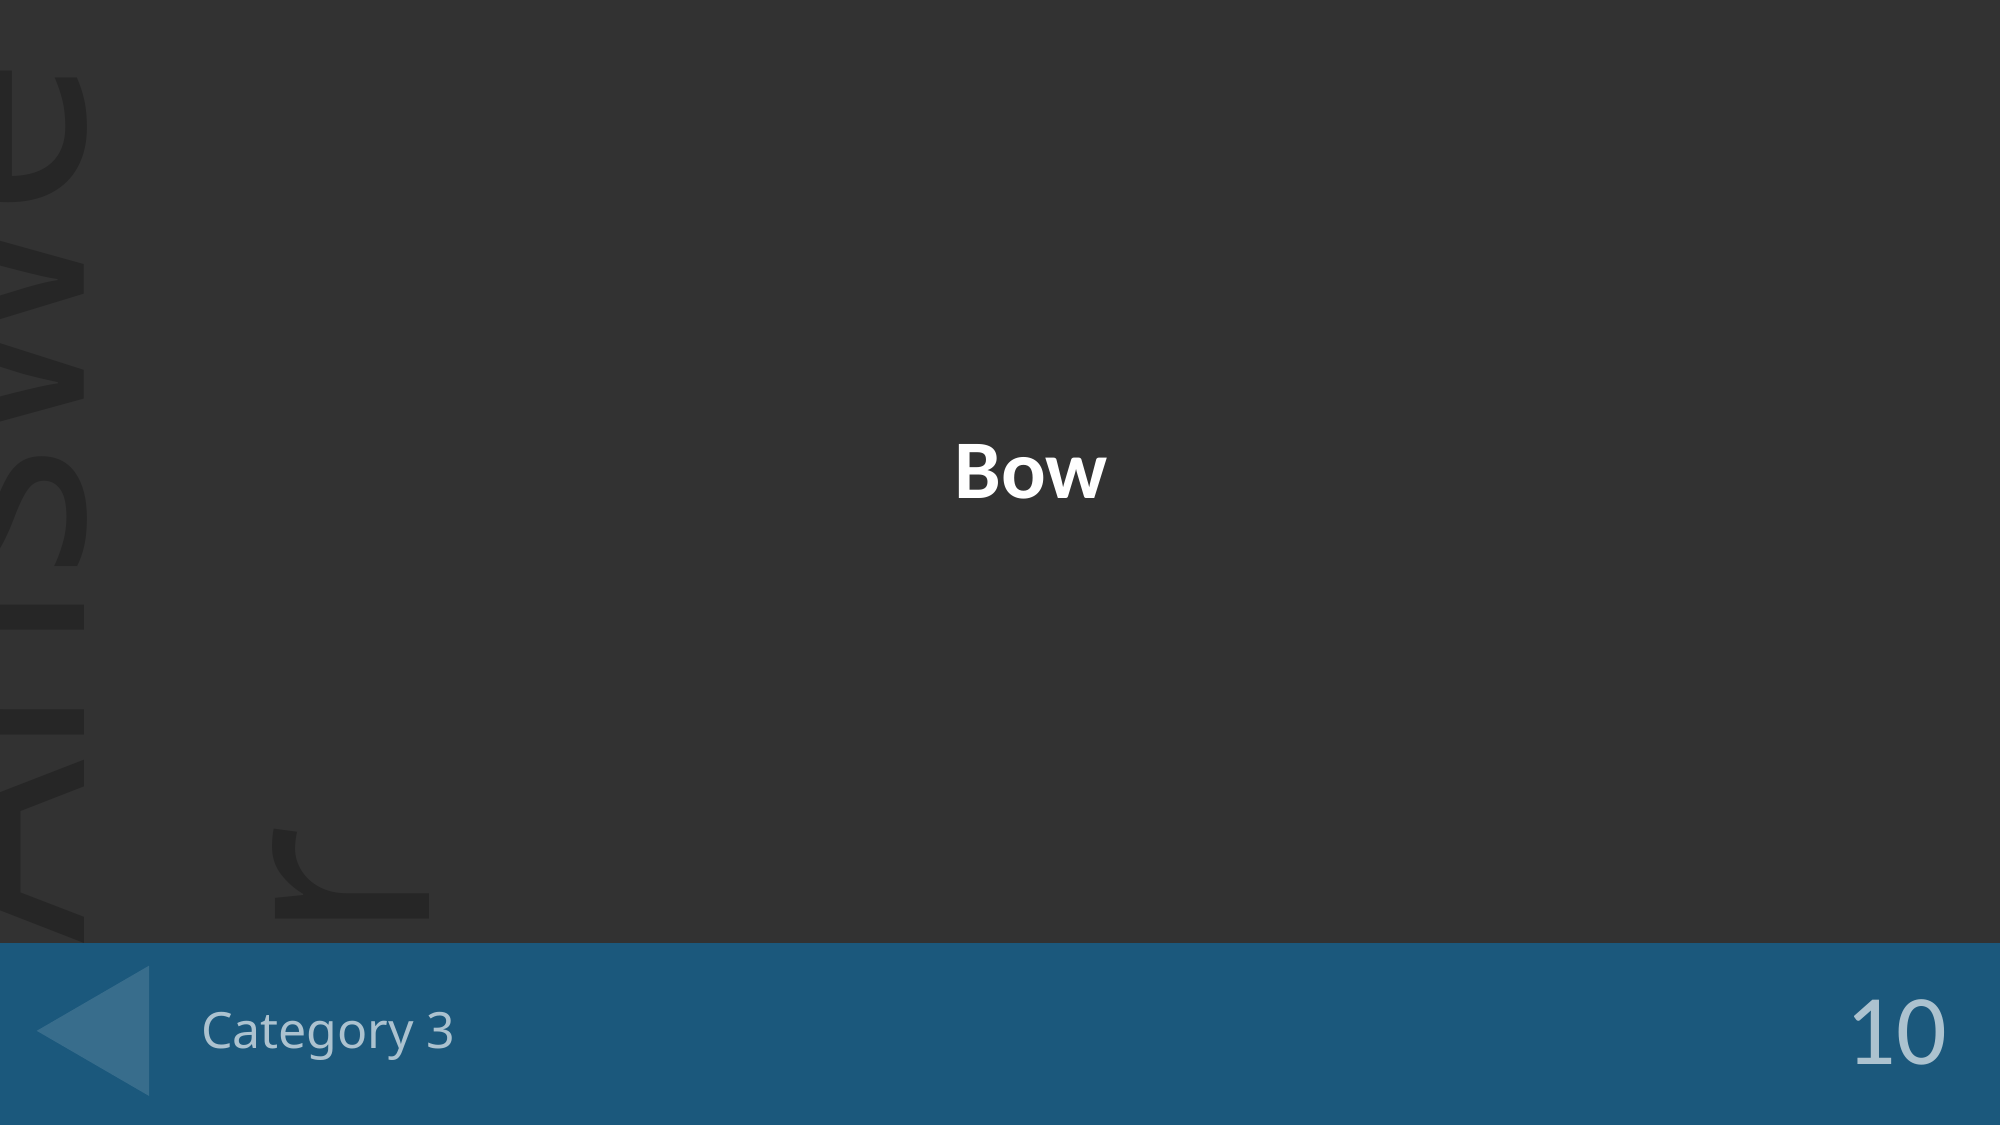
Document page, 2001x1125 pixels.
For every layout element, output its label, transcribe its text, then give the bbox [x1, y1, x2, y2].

title Category 3 [185, 967, 1494, 1097]
list Bow [302, 307, 1760, 636]
list 10 [1494, 967, 1963, 1097]
